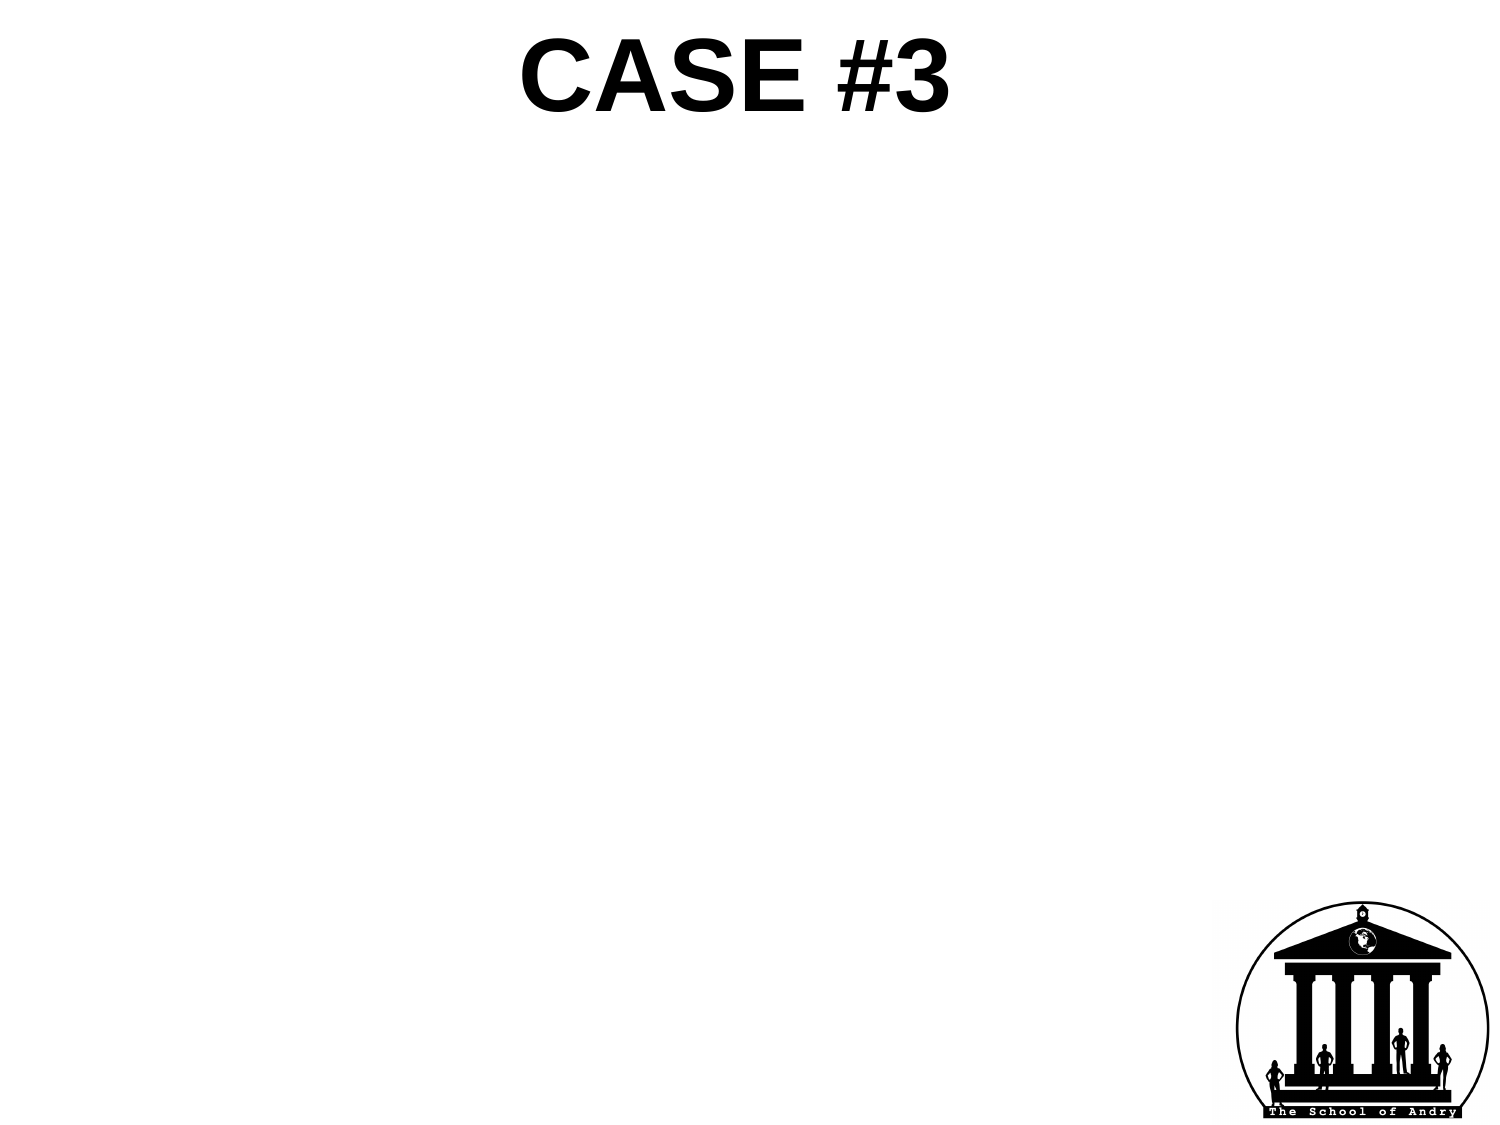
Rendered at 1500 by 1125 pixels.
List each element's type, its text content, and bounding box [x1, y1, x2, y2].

picture [1212, 899, 1490, 1125]
text_box CASE #3 [503, 0, 968, 140]
